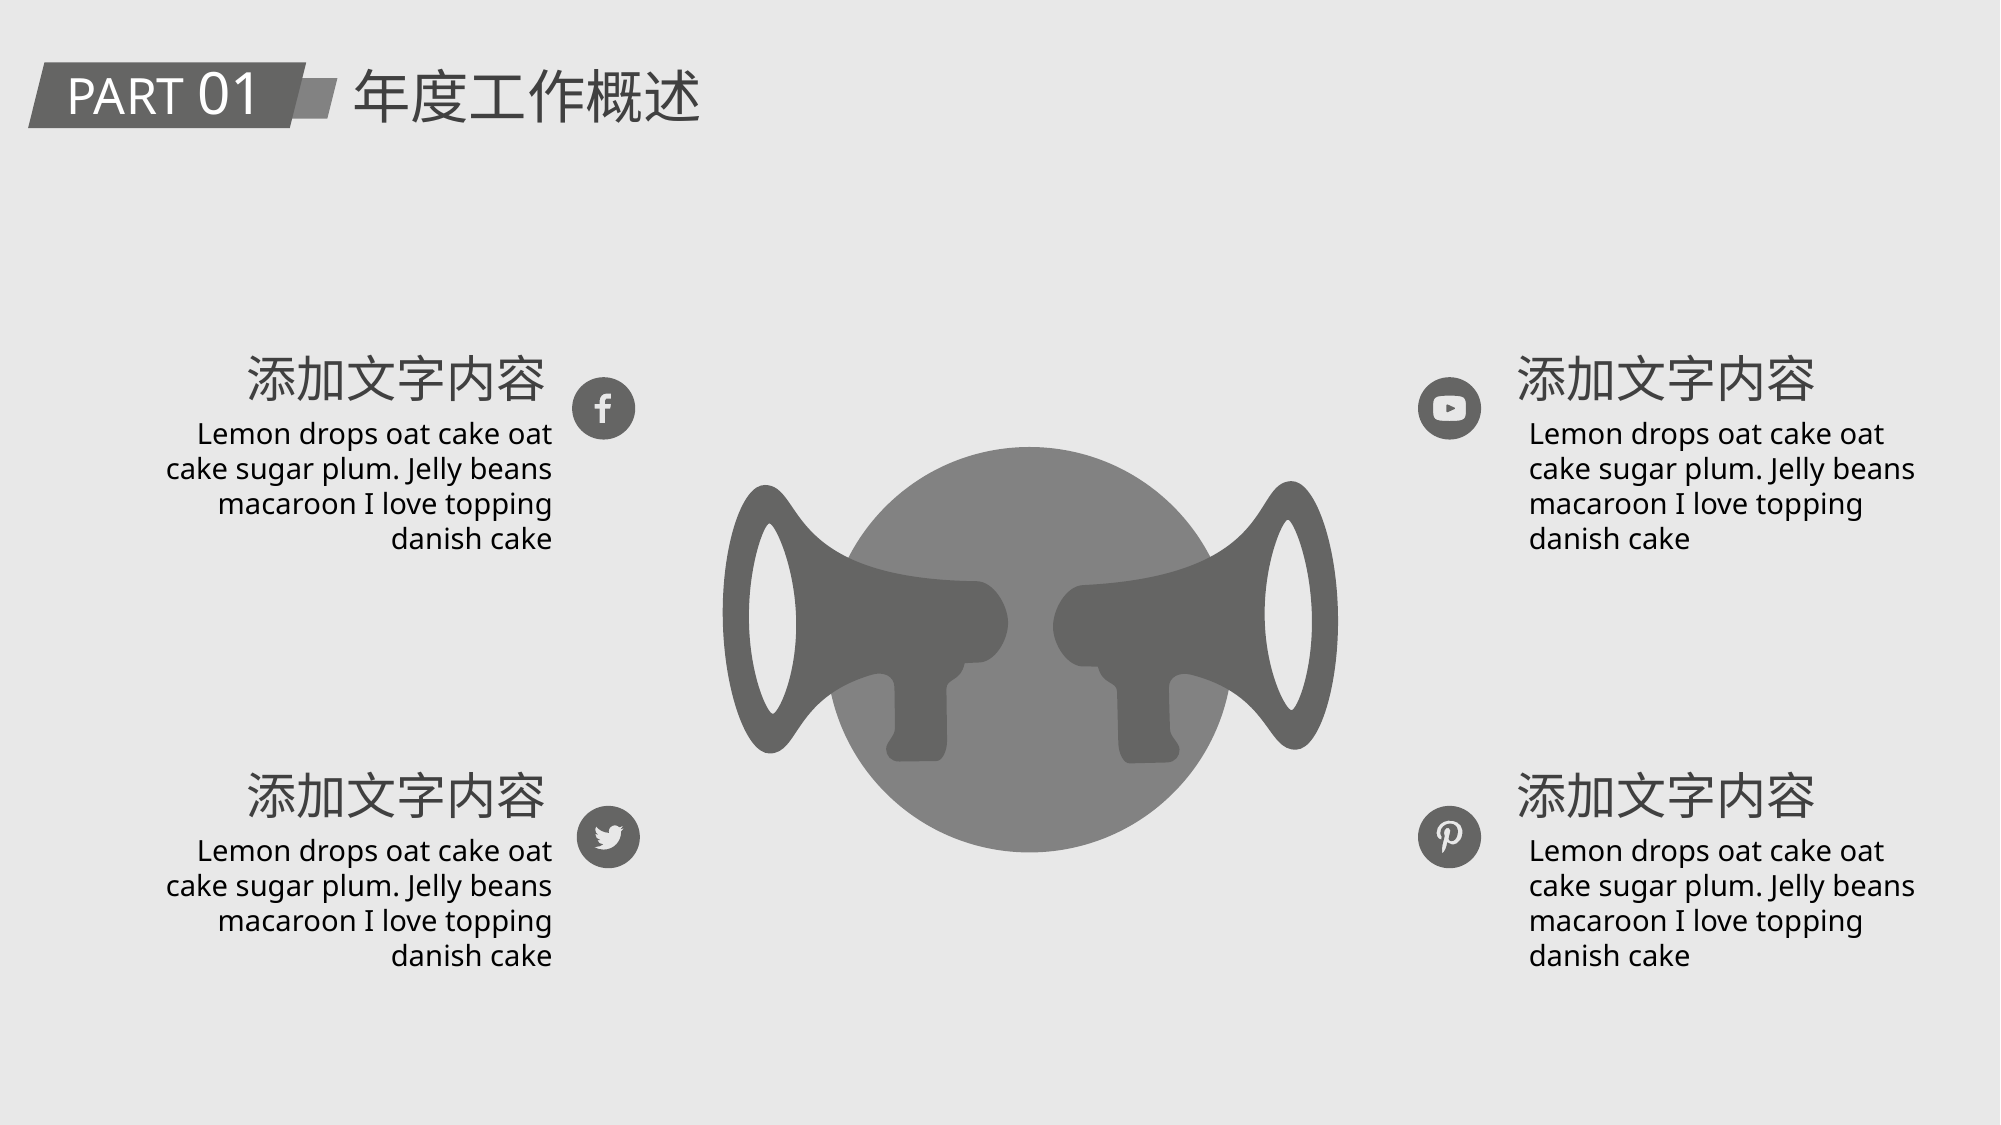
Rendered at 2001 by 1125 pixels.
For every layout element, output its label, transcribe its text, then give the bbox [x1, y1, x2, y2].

text_box PART 01 [51, 48, 283, 134]
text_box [161, 339, 1920, 980]
text_box [283, 61, 308, 130]
text_box [294, 77, 337, 120]
text_box 年度工作概述 [337, 52, 910, 138]
text_box [26, 61, 51, 130]
